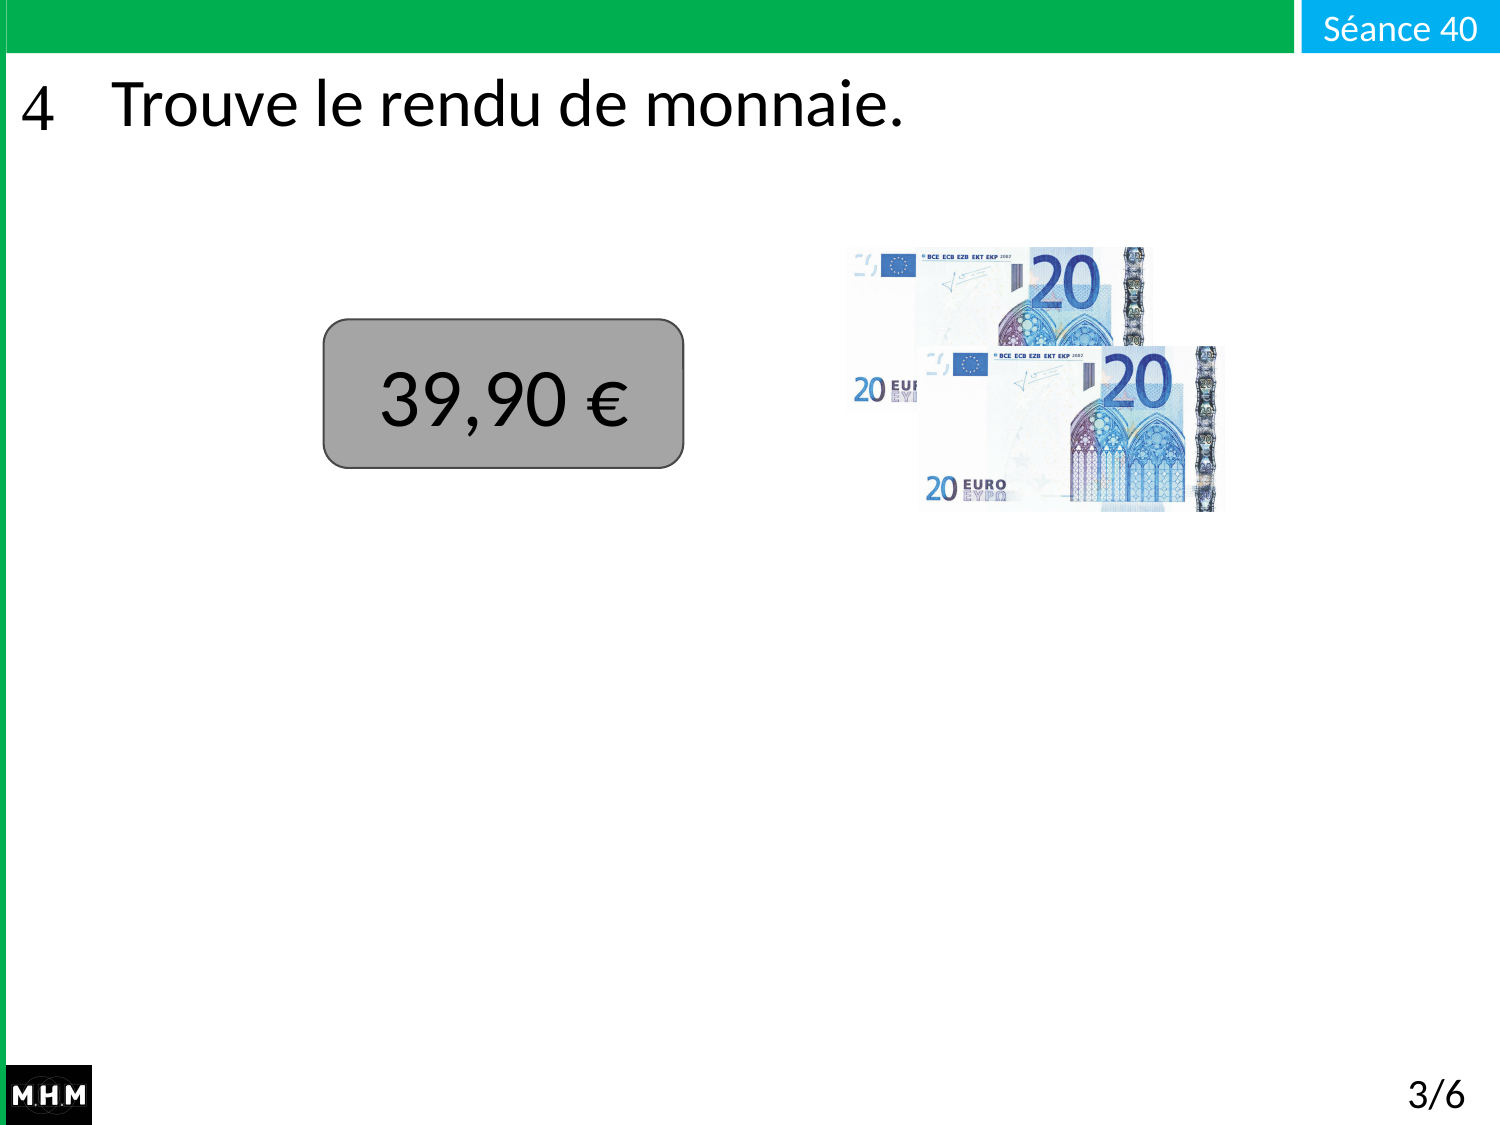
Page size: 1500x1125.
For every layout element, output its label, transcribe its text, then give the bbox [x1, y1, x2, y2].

picture [845, 247, 1225, 512]
text_box 39,90 € [322, 318, 685, 469]
list 3/6 [1373, 1064, 1500, 1125]
picture [6, 1065, 92, 1125]
title Trouve le rendu de monnaie. [96, 60, 1391, 150]
